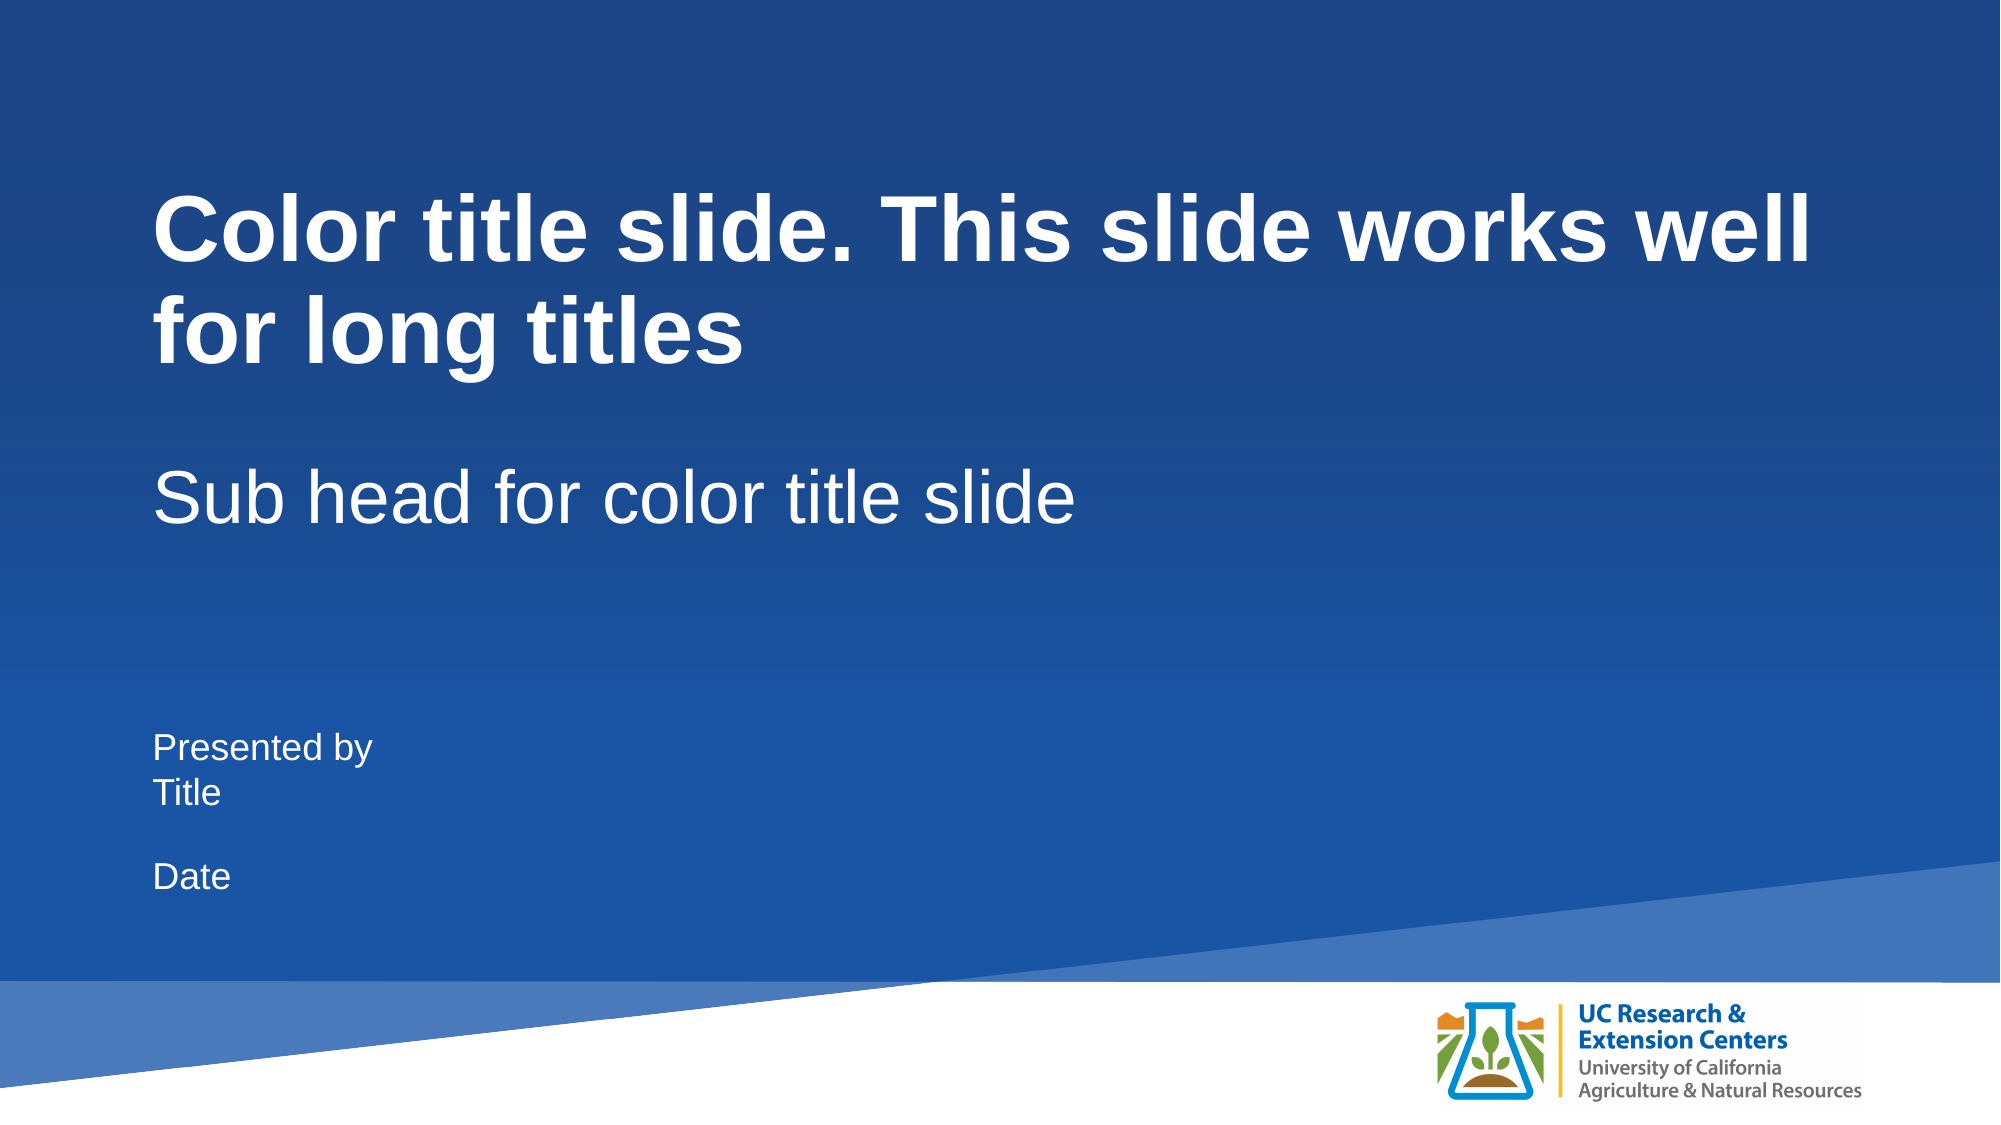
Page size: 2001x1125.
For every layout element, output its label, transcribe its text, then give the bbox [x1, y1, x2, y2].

list Date [137, 849, 607, 937]
picture [0, 0, 2000, 1125]
title Color title slide. This slide works well for long titles [137, 173, 1863, 391]
list Sub head for color title slide [137, 451, 1494, 583]
list Presented by Title [137, 715, 698, 824]
